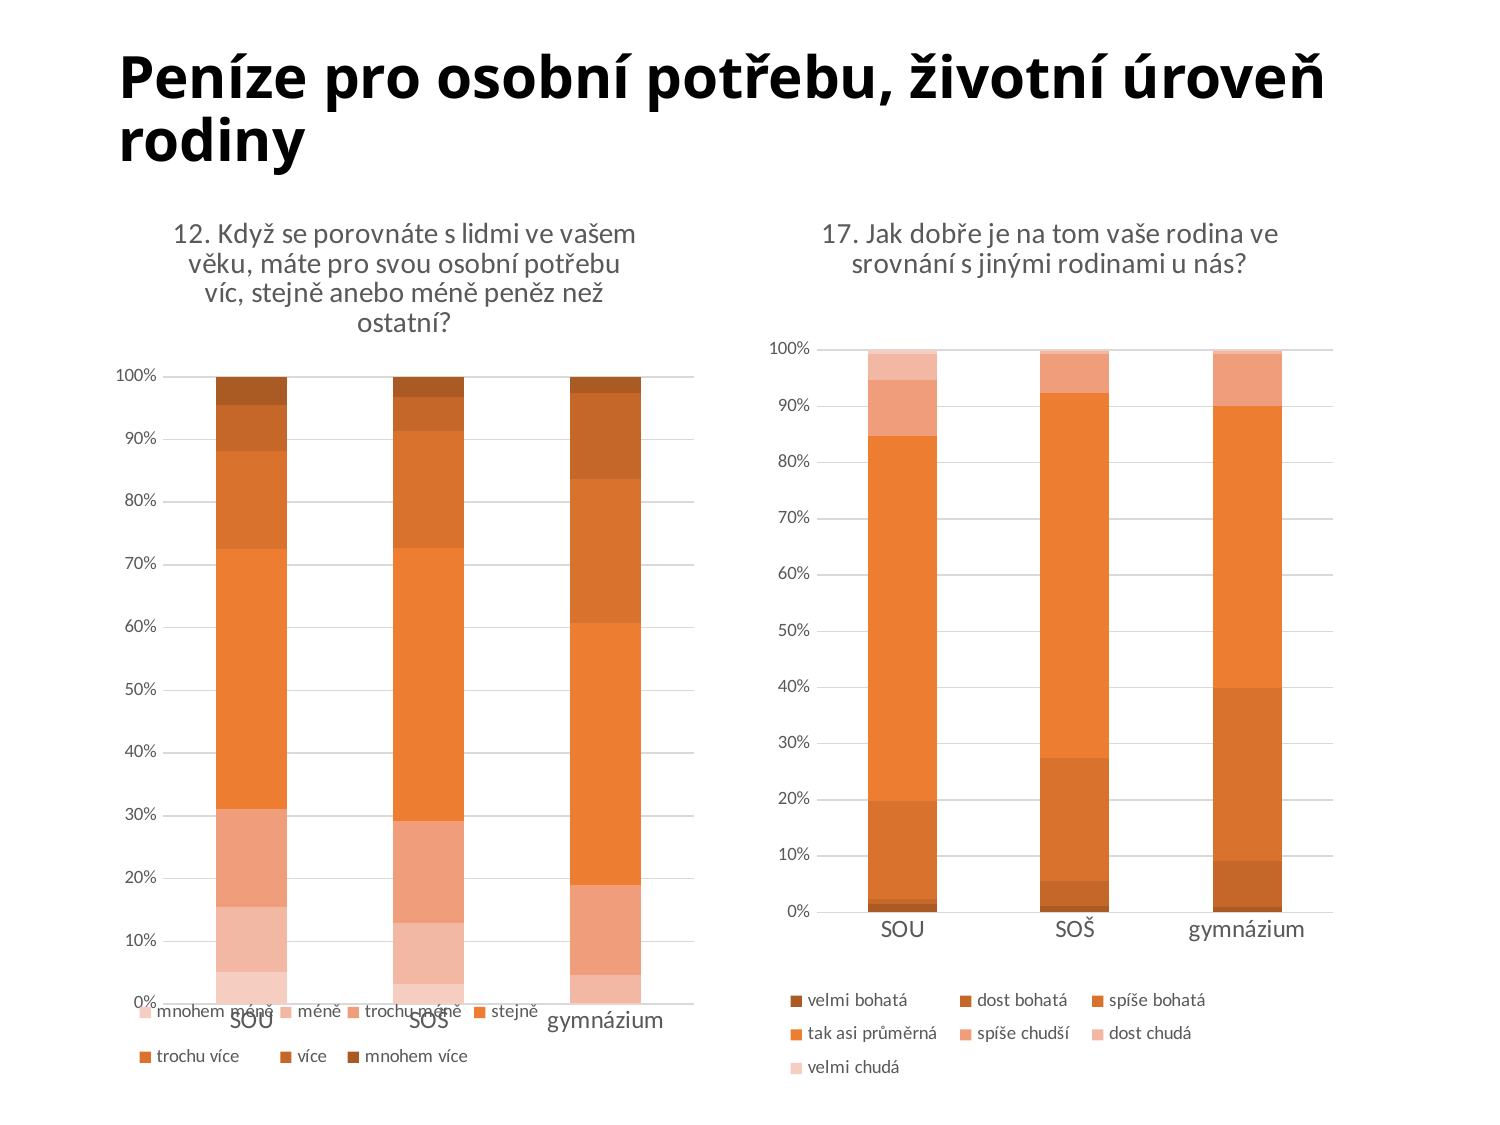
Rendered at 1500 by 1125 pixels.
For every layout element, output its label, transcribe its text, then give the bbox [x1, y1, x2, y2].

chart [103, 186, 707, 1095]
chart [743, 186, 1357, 1095]
title Peníze pro osobní potřebu, životní úroveň rodiny [103, 59, 1397, 163]
